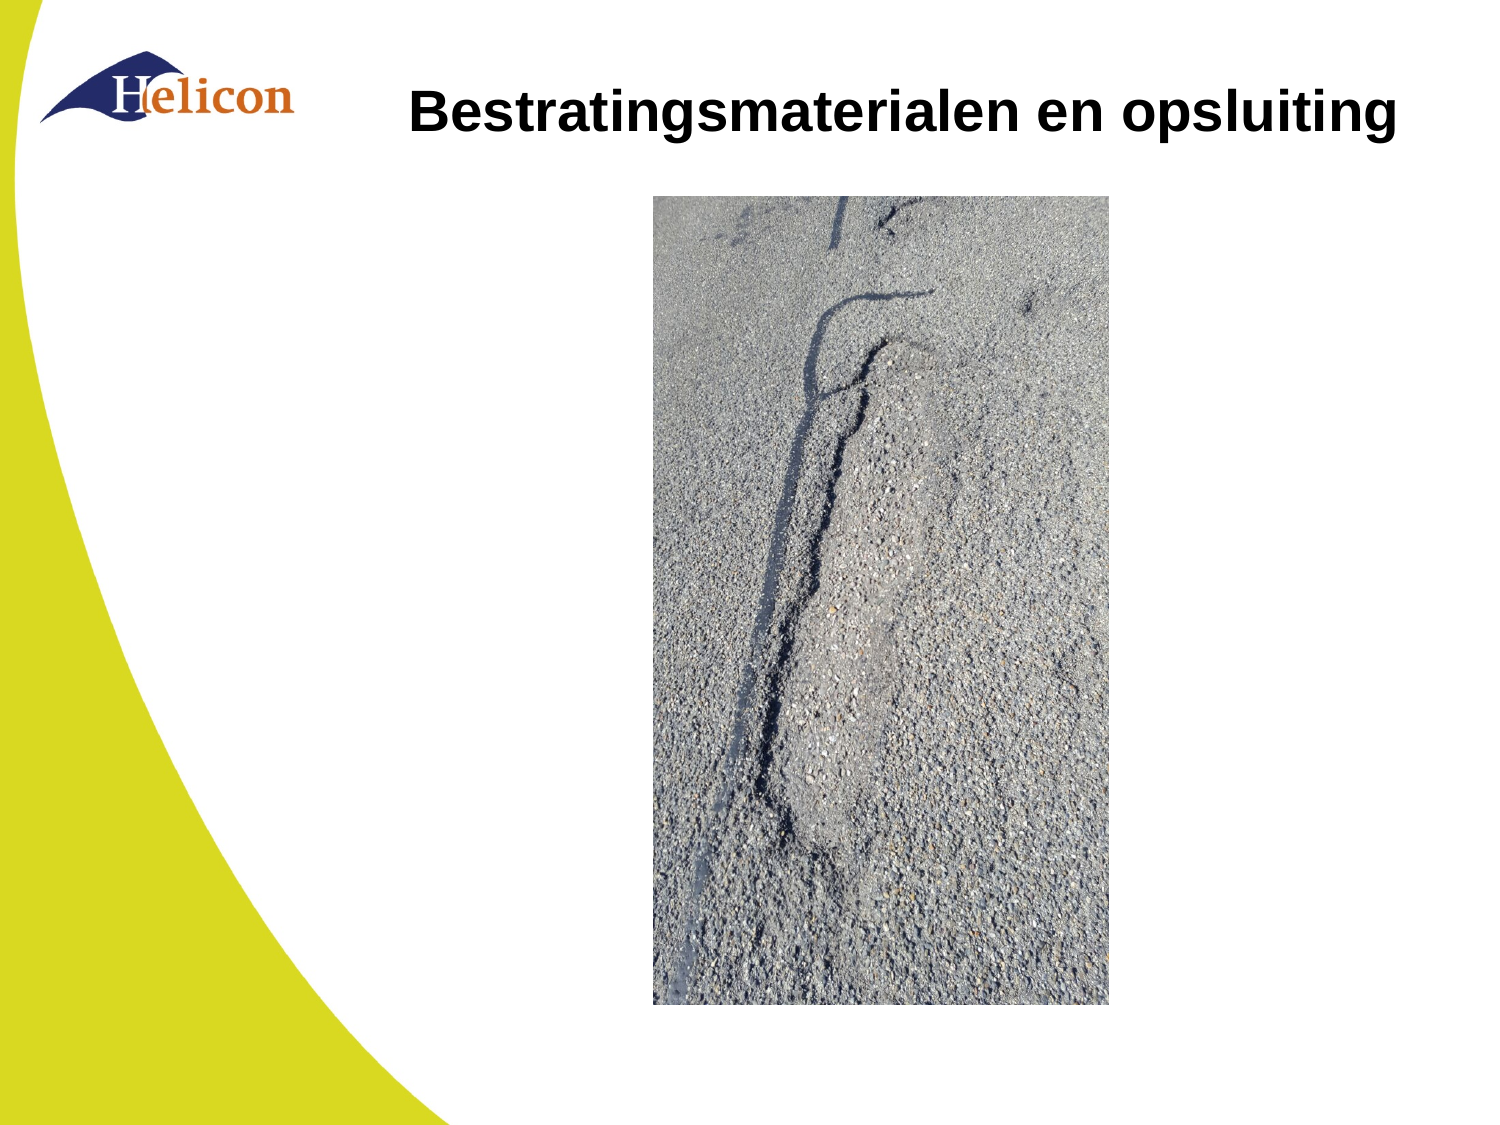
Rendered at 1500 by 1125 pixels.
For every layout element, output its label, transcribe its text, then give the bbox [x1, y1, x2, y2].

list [653, 196, 1109, 1006]
picture [0, 0, 1500, 1125]
title Bestratingsmaterialen en opsluiting [324, 54, 1415, 161]
